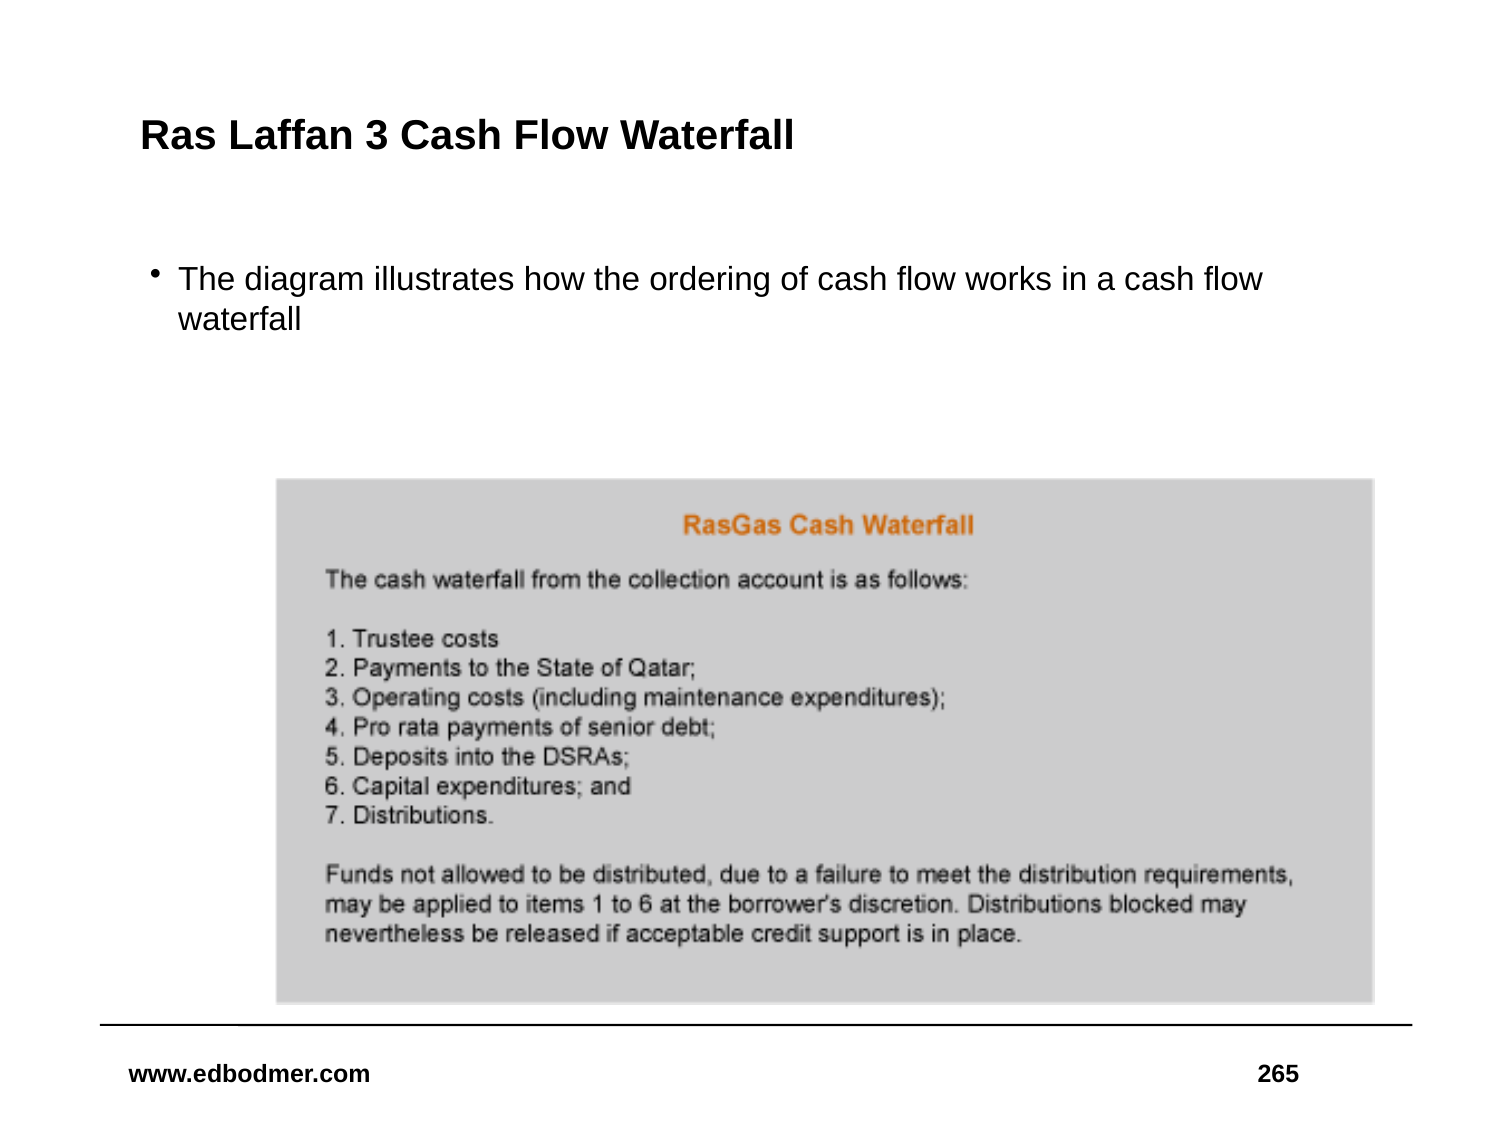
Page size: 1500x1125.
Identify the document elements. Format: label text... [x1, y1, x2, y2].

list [274, 478, 1376, 1006]
title Ras Laffan 3 Cash Flow Waterfall [125, 99, 1288, 225]
list The diagram illustrates how the ordering of cash flow works in a cash flow waterfall [125, 249, 1375, 1013]
